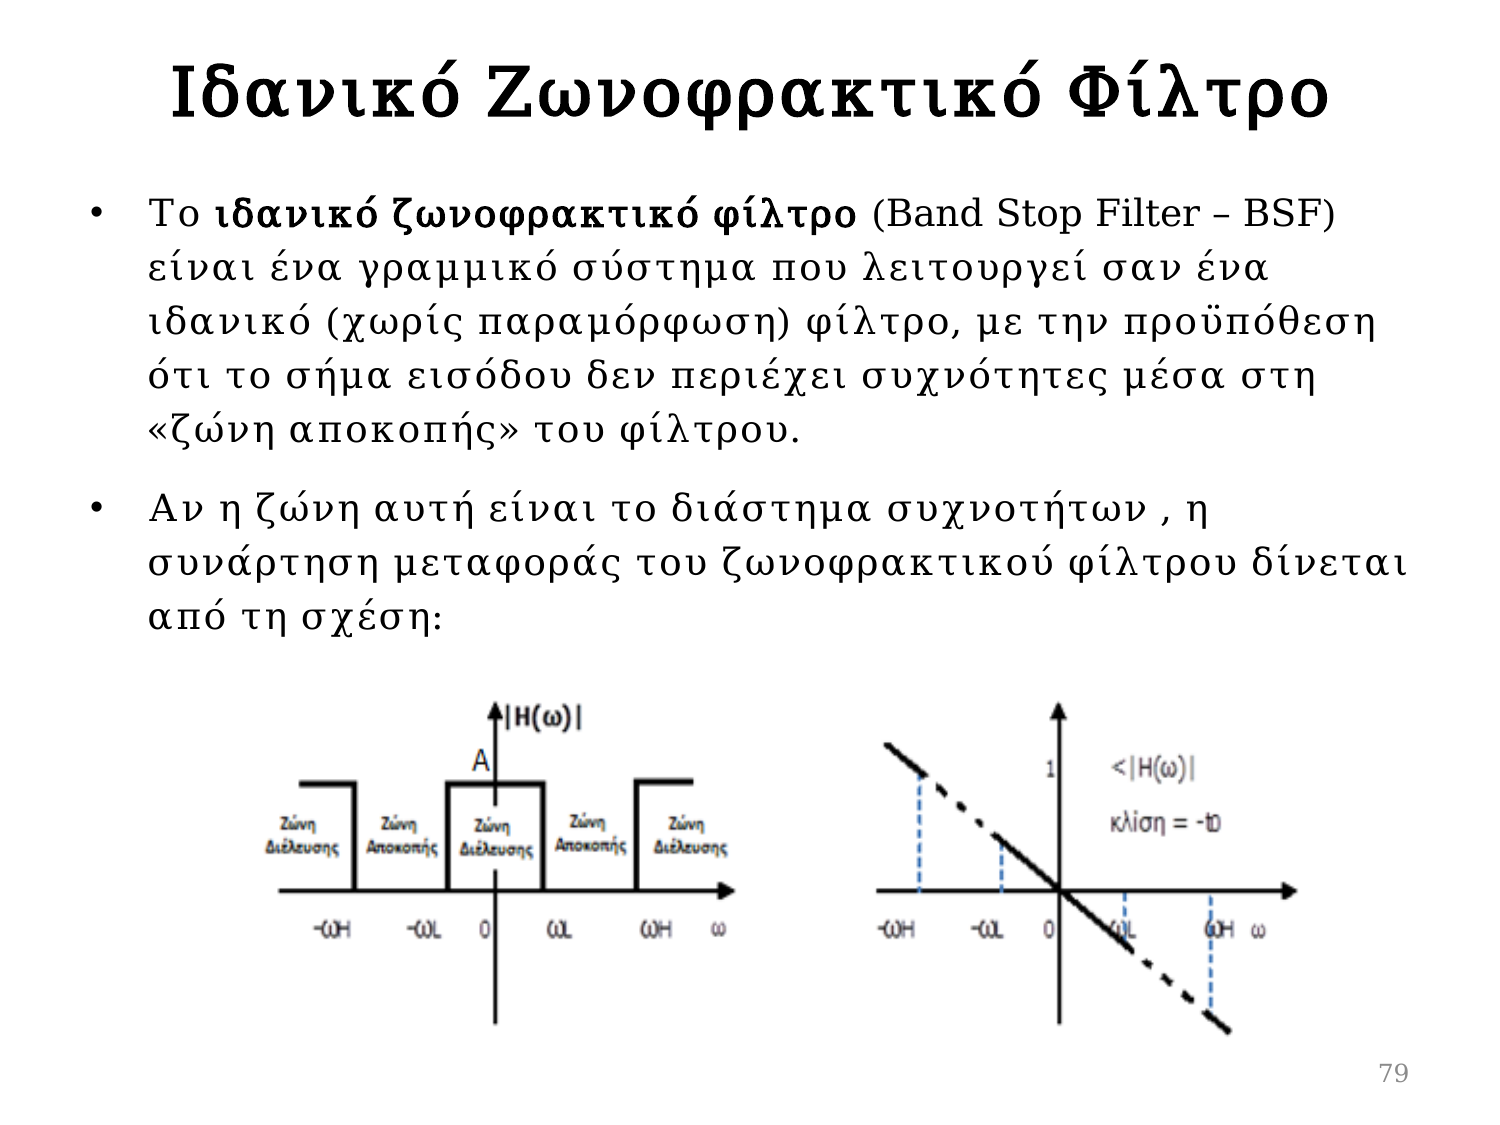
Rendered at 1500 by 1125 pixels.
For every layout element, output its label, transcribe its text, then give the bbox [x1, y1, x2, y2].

picture [253, 680, 1306, 1059]
title Ιδανικό Ζωνοφρακτικό Φίλτρο [75, 19, 1425, 159]
slide_number 79 [1222, 1042, 1425, 1103]
